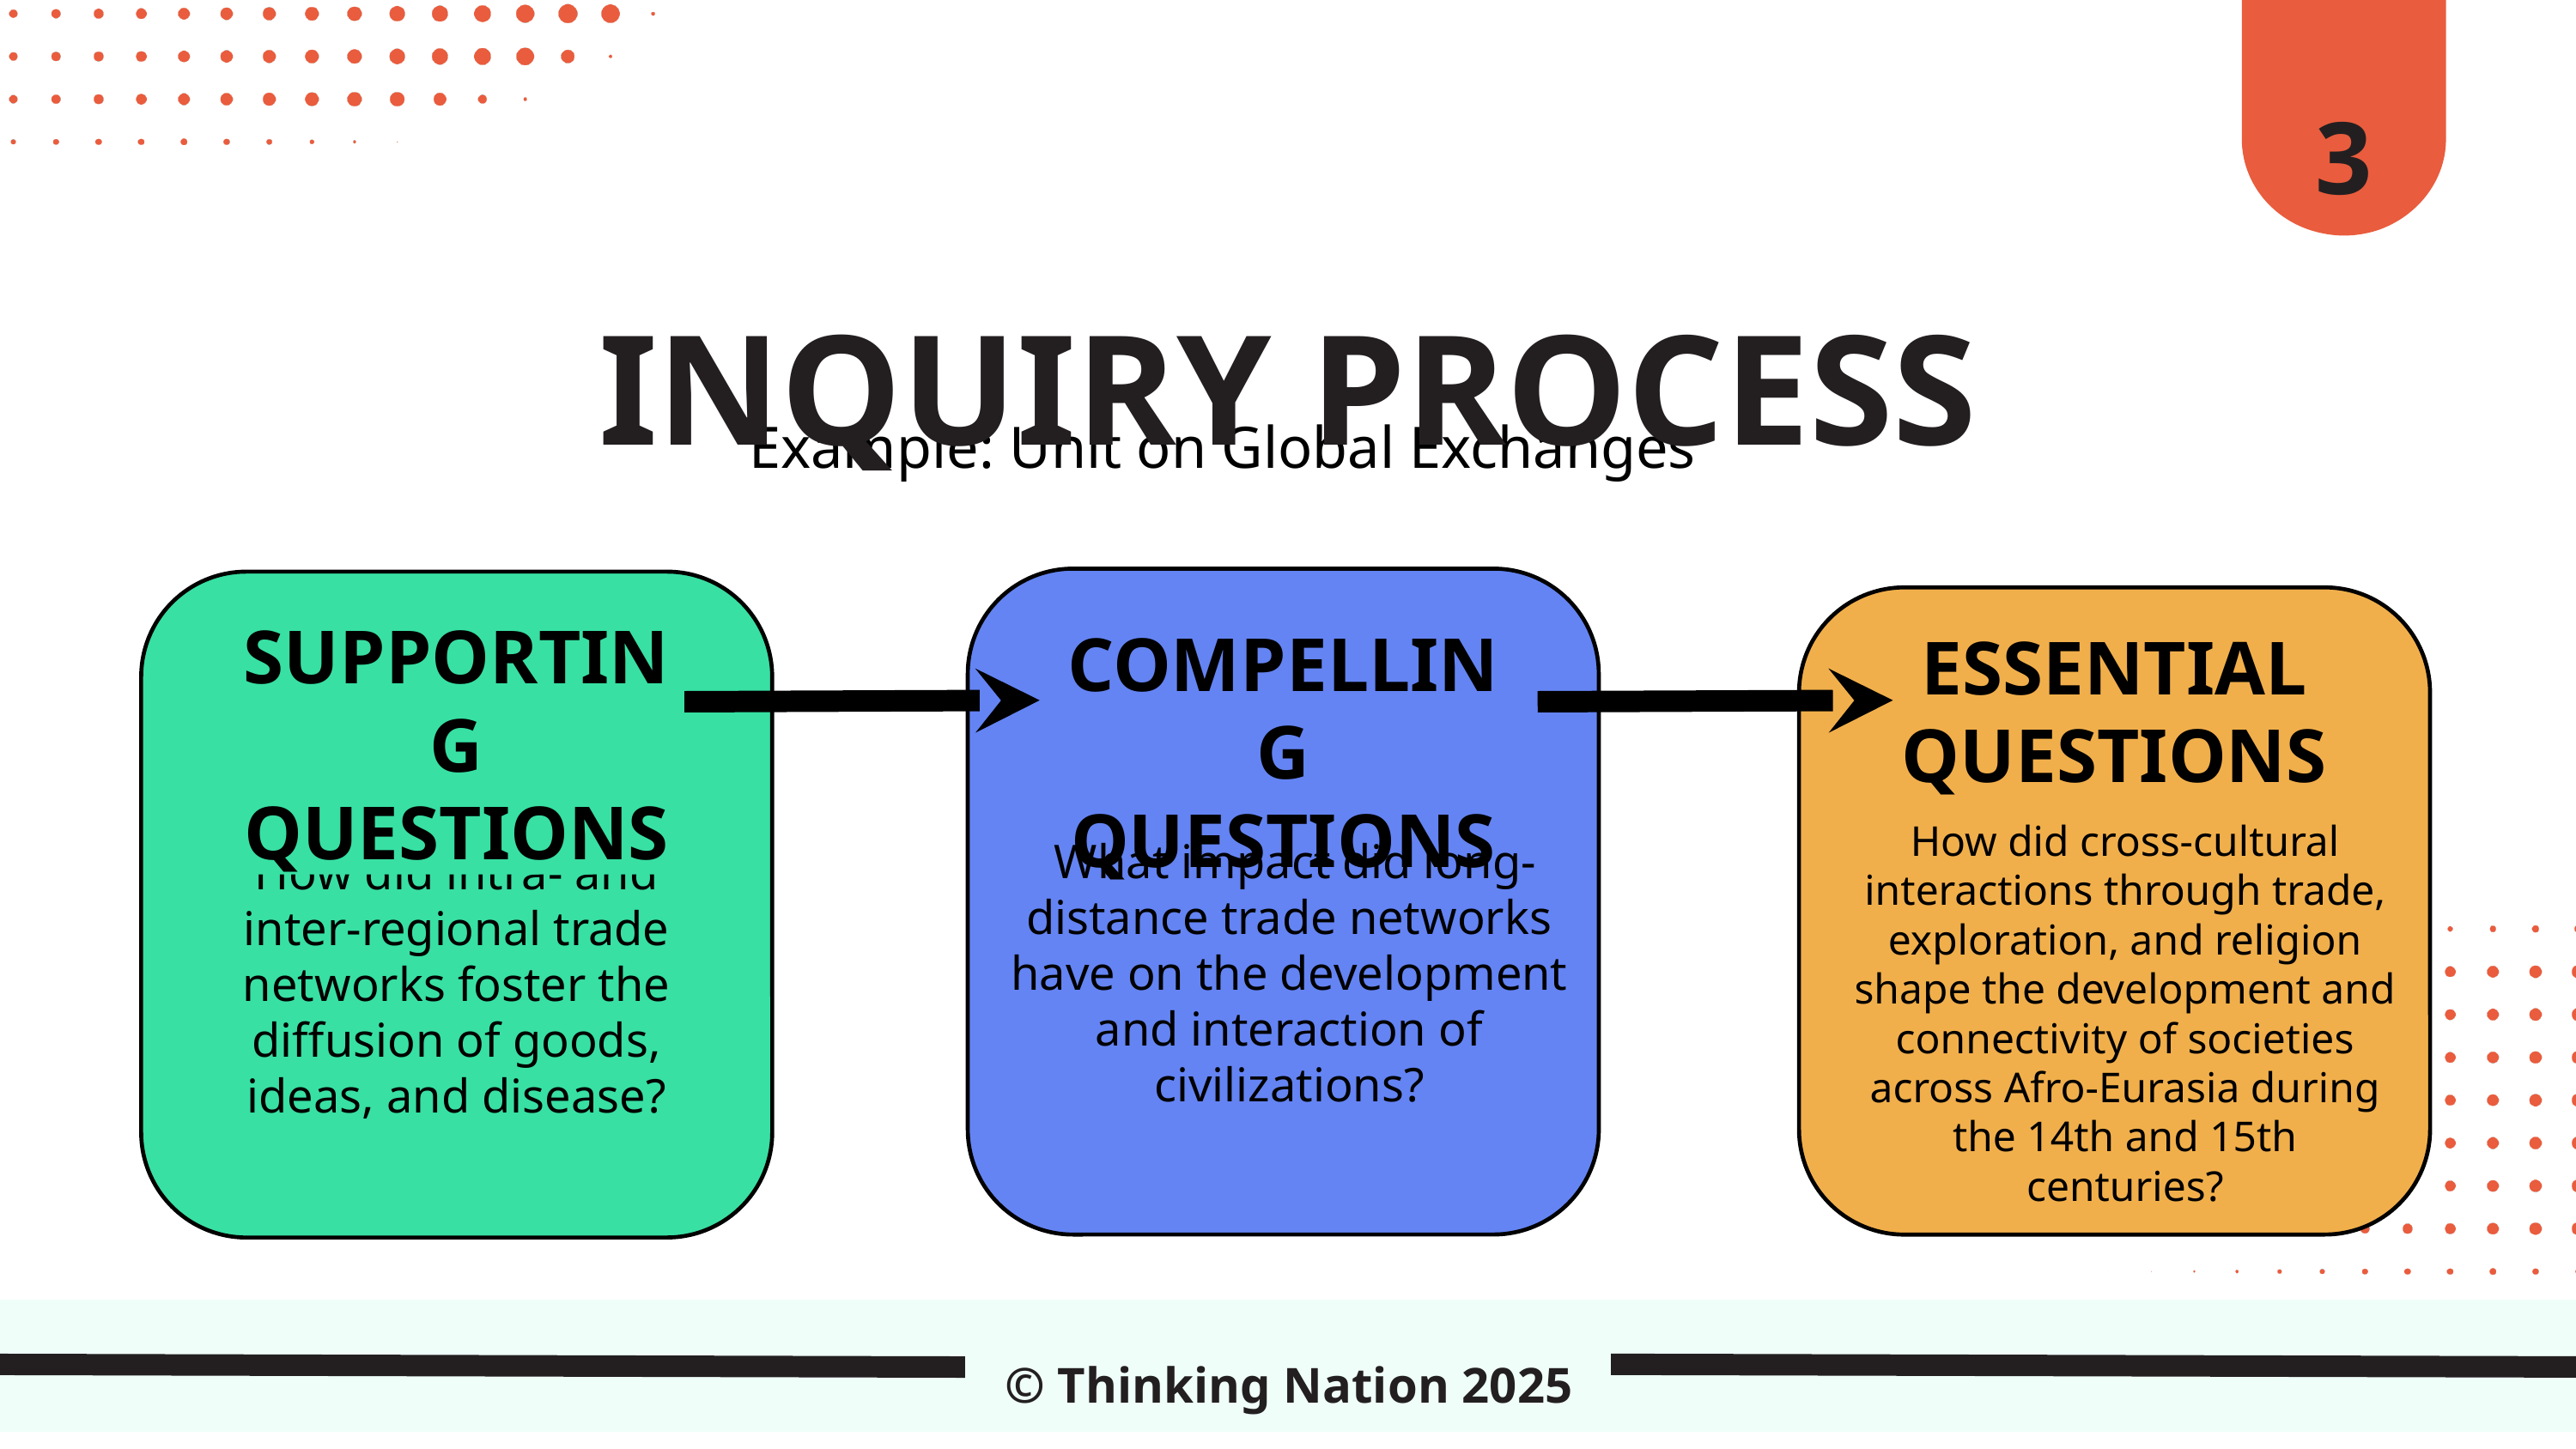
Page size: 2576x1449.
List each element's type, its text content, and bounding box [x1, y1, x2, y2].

text_box [968, 568, 1599, 699]
text_box SUPPORTING QUESTIONS [221, 610, 693, 875]
text_box COMPELLING QUESTIONS [1029, 604, 1538, 895]
text_box [141, 571, 773, 1238]
text_box [968, 710, 1600, 1235]
text_box [1799, 587, 2431, 1235]
text_box INQUIRY PROCESS [359, 220, 2216, 476]
text_box How did cross-cultural interactions through trade, exploration, and religion shape the development and connectivity of societies across Afro-Eurasia during the 14th and 15th centuries? [1849, 815, 2402, 1210]
text_box ESSENTIAL QUESTIONS [1860, 608, 2369, 810]
text_box How did intra- and inter-regional trade networks foster the diffusion of goods, ideas, and disease? [202, 843, 712, 1123]
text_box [2233, 0, 2455, 236]
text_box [0, 1299, 2576, 1433]
text_box What impact did long-distance trade networks have on the development and interaction of civilizations? [996, 832, 1583, 1112]
text_box [0, 0, 660, 145]
text_box [1938, 925, 2576, 1275]
text_box Example: Unit on Global Exchanges [332, 397, 2114, 518]
